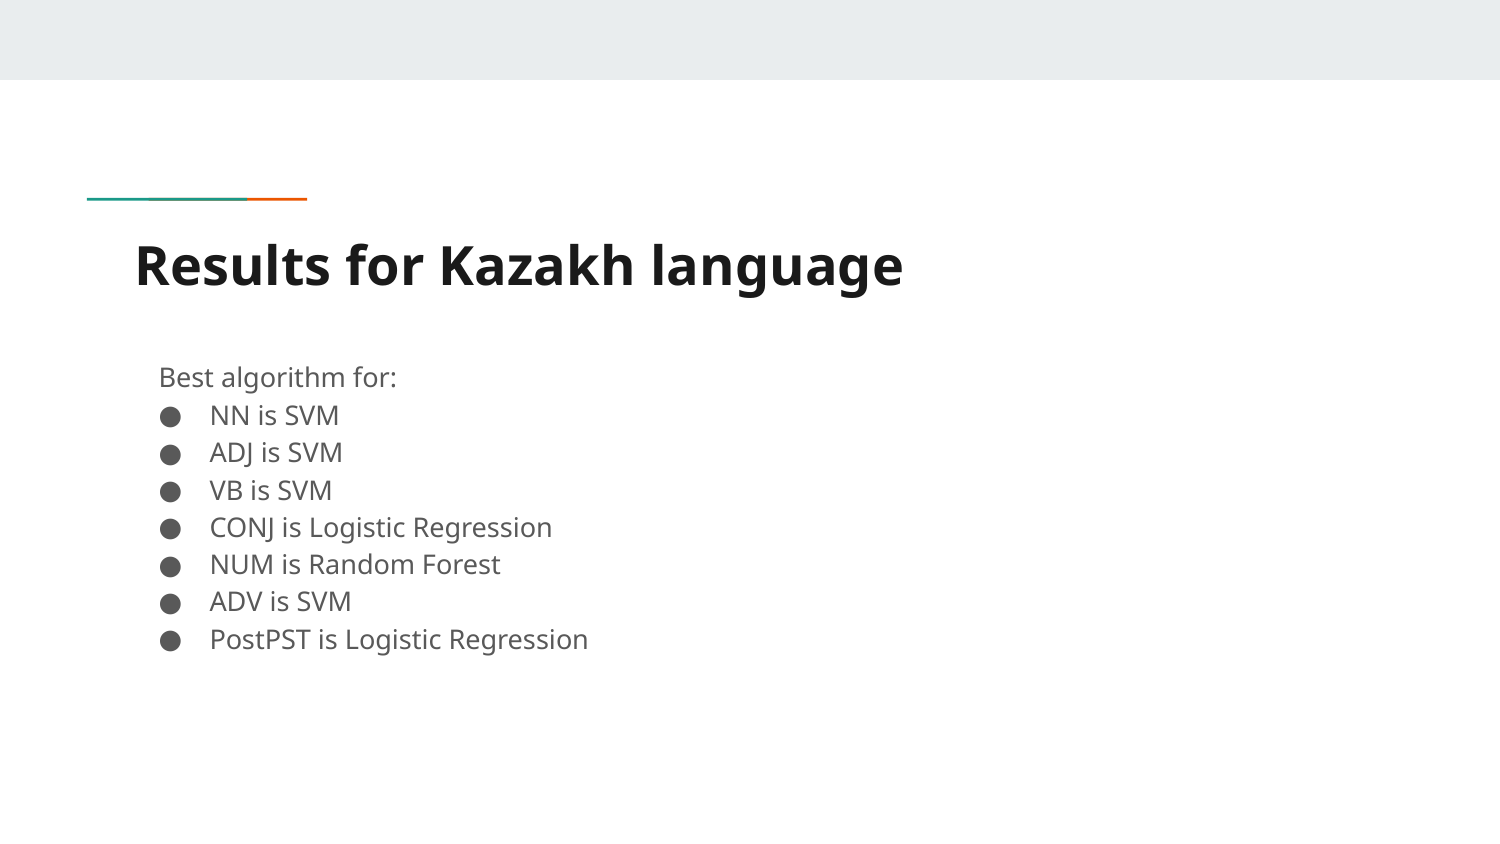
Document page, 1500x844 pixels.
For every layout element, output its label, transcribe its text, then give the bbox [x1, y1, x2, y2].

title Results for Kazakh language [119, 216, 1381, 305]
list Best algorithm for: NN is SVM ADJ is SVM VB is SVM CONJ is Logistic Regression NUM is Random Forest ADV is SVM PostPST is Logistic Regression [119, 341, 1381, 712]
